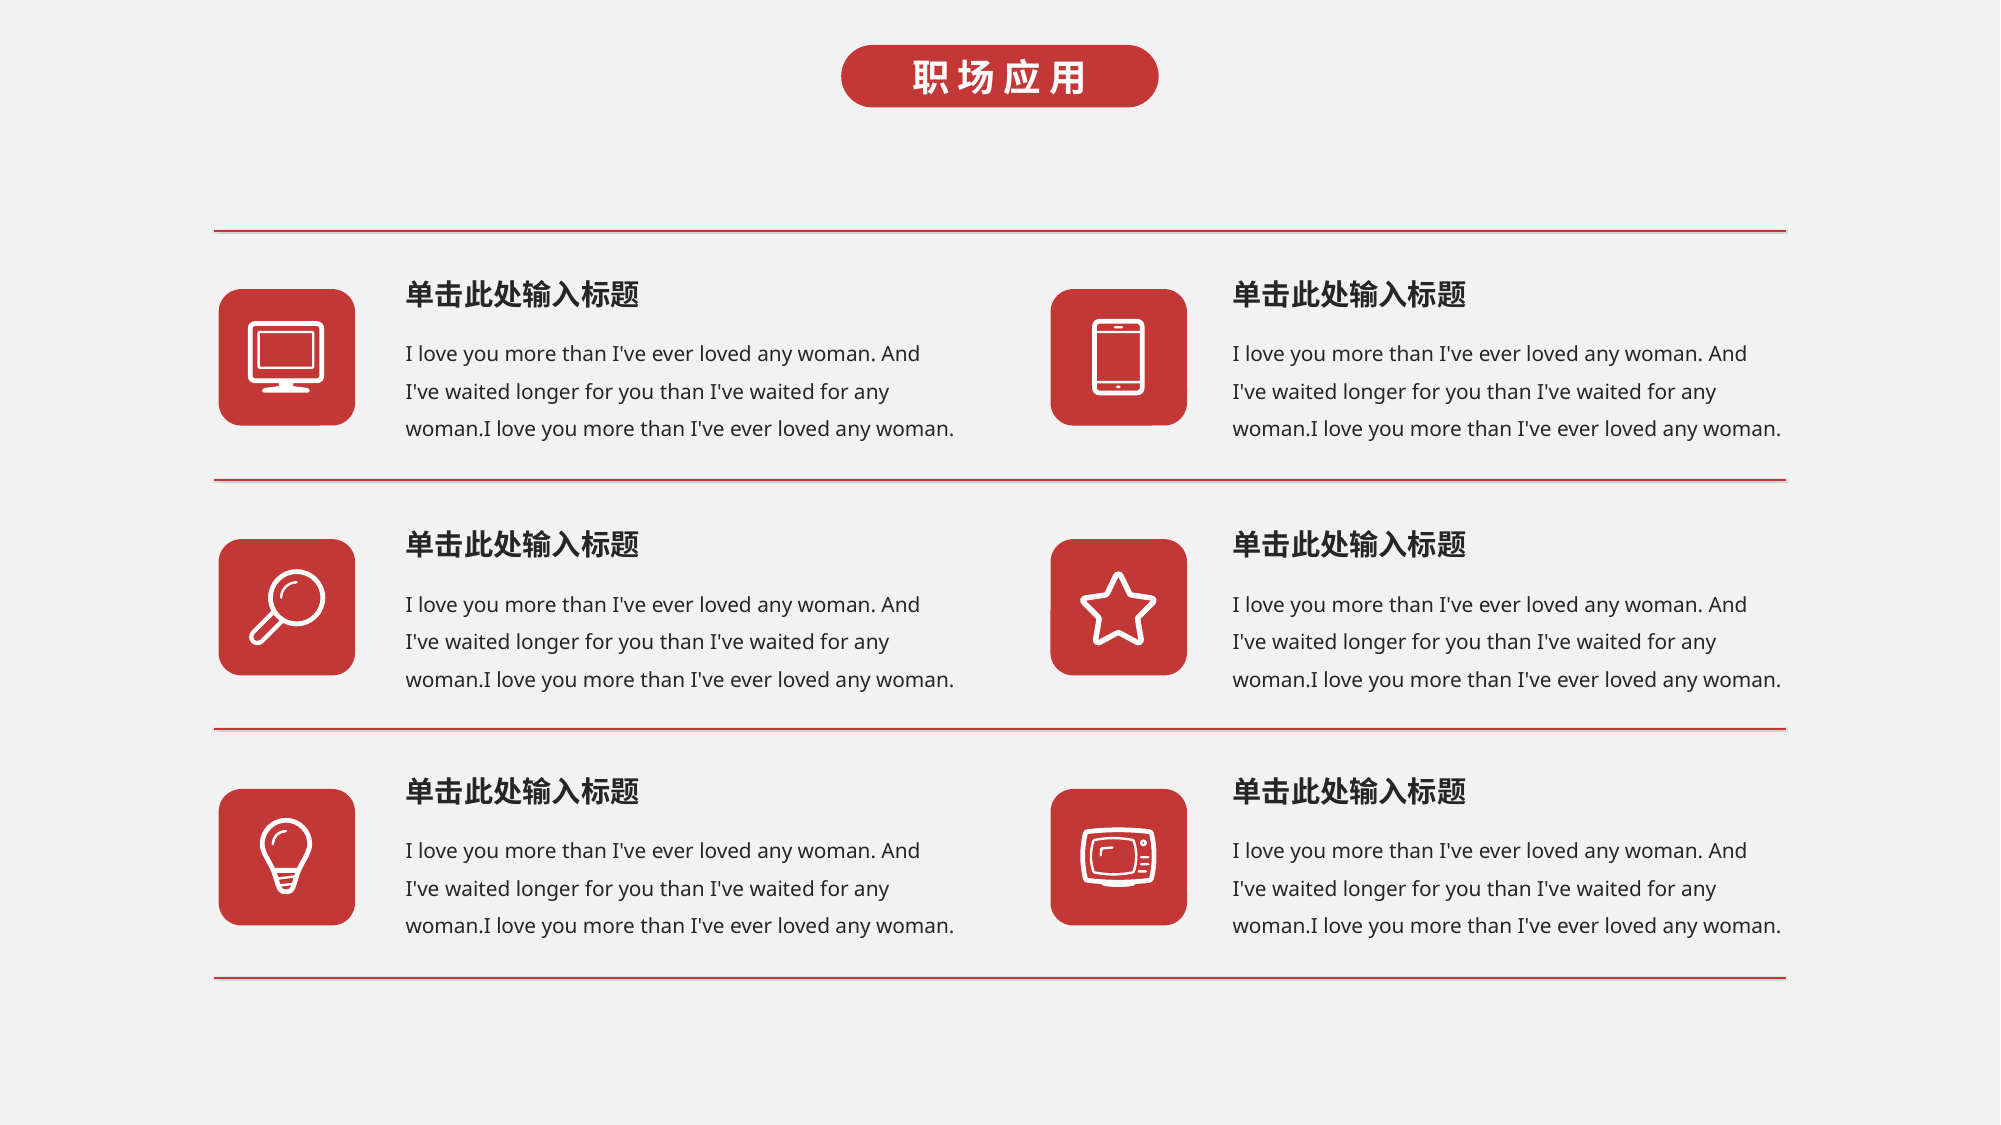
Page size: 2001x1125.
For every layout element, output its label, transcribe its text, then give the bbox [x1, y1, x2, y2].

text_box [218, 539, 356, 676]
text_box 职 场 应 用 [840, 43, 1160, 109]
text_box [1050, 788, 1187, 926]
text_box 单击此处输入标题 [390, 518, 700, 569]
text_box 单击此处输入标题 [1217, 765, 1527, 816]
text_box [218, 788, 356, 926]
text_box I love you more than I've ever loved any woman. And I've waited longer for you than I've waited for any woman.I love you more than I've ever loved any woman. [1217, 817, 1800, 945]
text_box I love you more than I've ever loved any woman. And I've waited longer for you than I've waited for any woman.I love you more than I've ever loved any woman. [390, 817, 973, 945]
text_box 单击此处输入标题 [1217, 268, 1527, 319]
text_box 单击此处输入标题 [1217, 518, 1527, 569]
text_box I love you more than I've ever loved any woman. And I've waited longer for you than I've waited for any woman.I love you more than I've ever loved any woman. [1217, 321, 1800, 449]
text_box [1050, 289, 1187, 426]
text_box 单击此处输入标题 [390, 765, 700, 816]
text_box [218, 289, 356, 426]
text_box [1050, 539, 1187, 676]
text_box I love you more than I've ever loved any woman. And I've waited longer for you than I've waited for any woman.I love you more than I've ever loved any woman. [390, 571, 973, 699]
text_box 单击此处输入标题 [390, 268, 700, 319]
text_box I love you more than I've ever loved any woman. And I've waited longer for you than I've waited for any woman.I love you more than I've ever loved any woman. [1217, 571, 1800, 699]
text_box I love you more than I've ever loved any woman. And I've waited longer for you than I've waited for any woman.I love you more than I've ever loved any woman. [390, 321, 973, 449]
